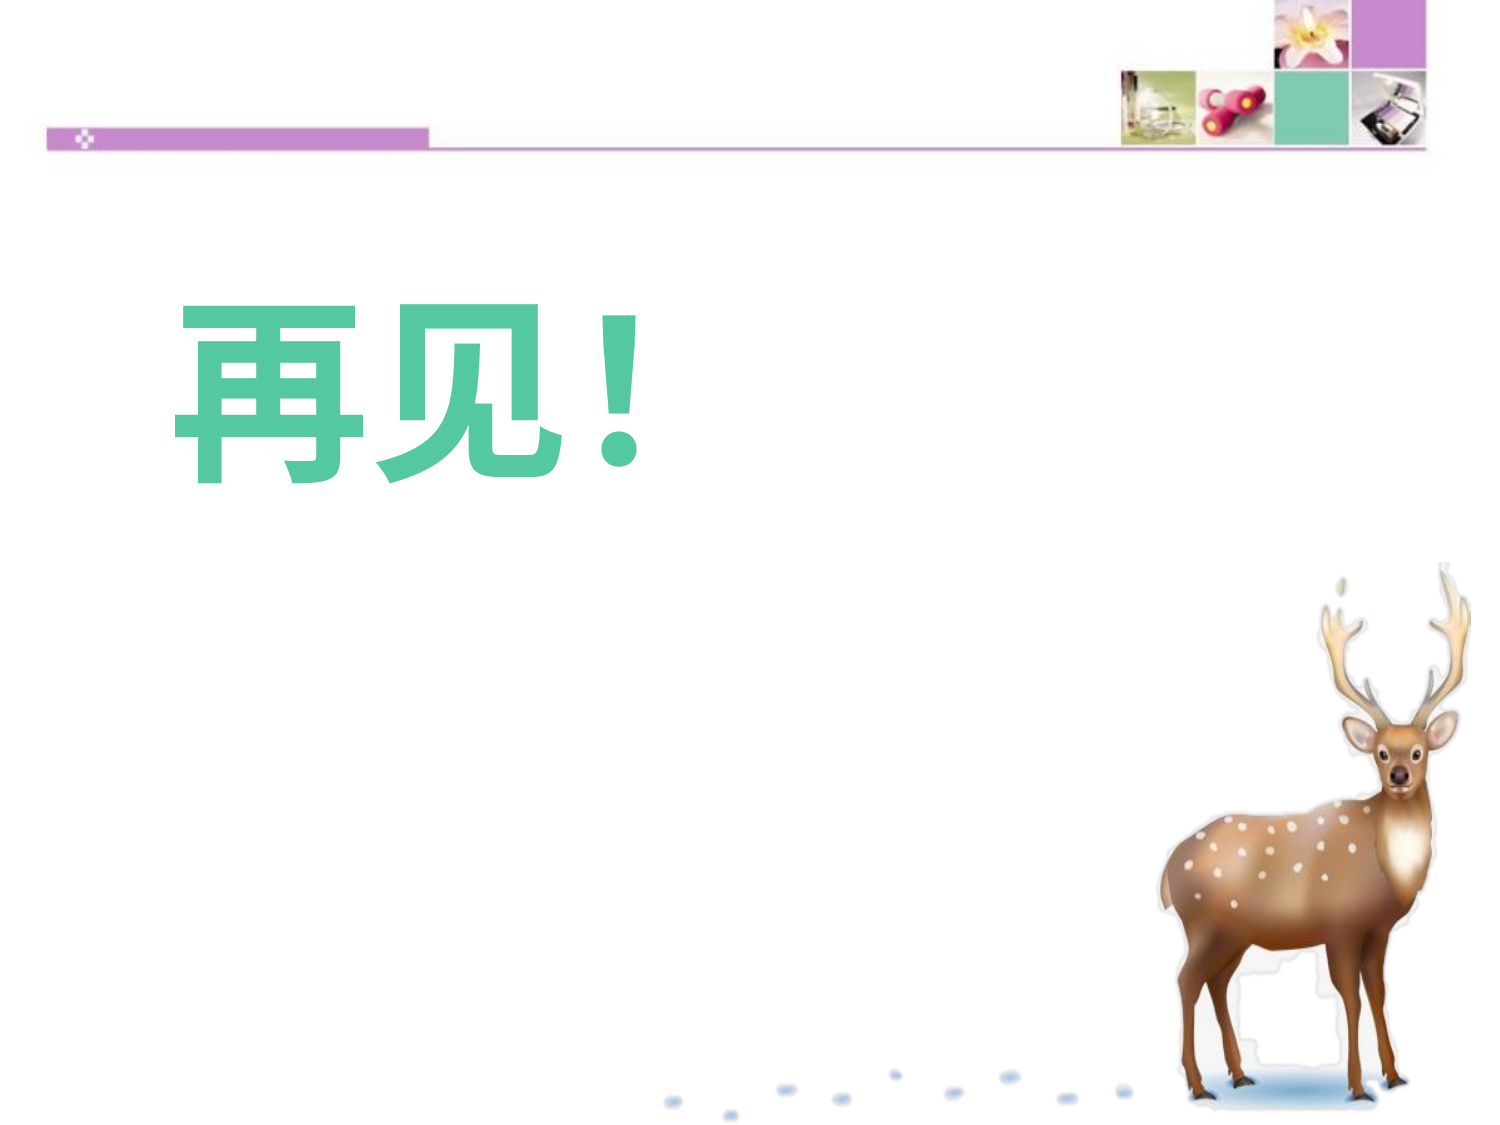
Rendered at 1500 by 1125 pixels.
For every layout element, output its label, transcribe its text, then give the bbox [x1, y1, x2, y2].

text_box 再见！ [154, 258, 785, 513]
picture [0, 0, 1500, 1125]
